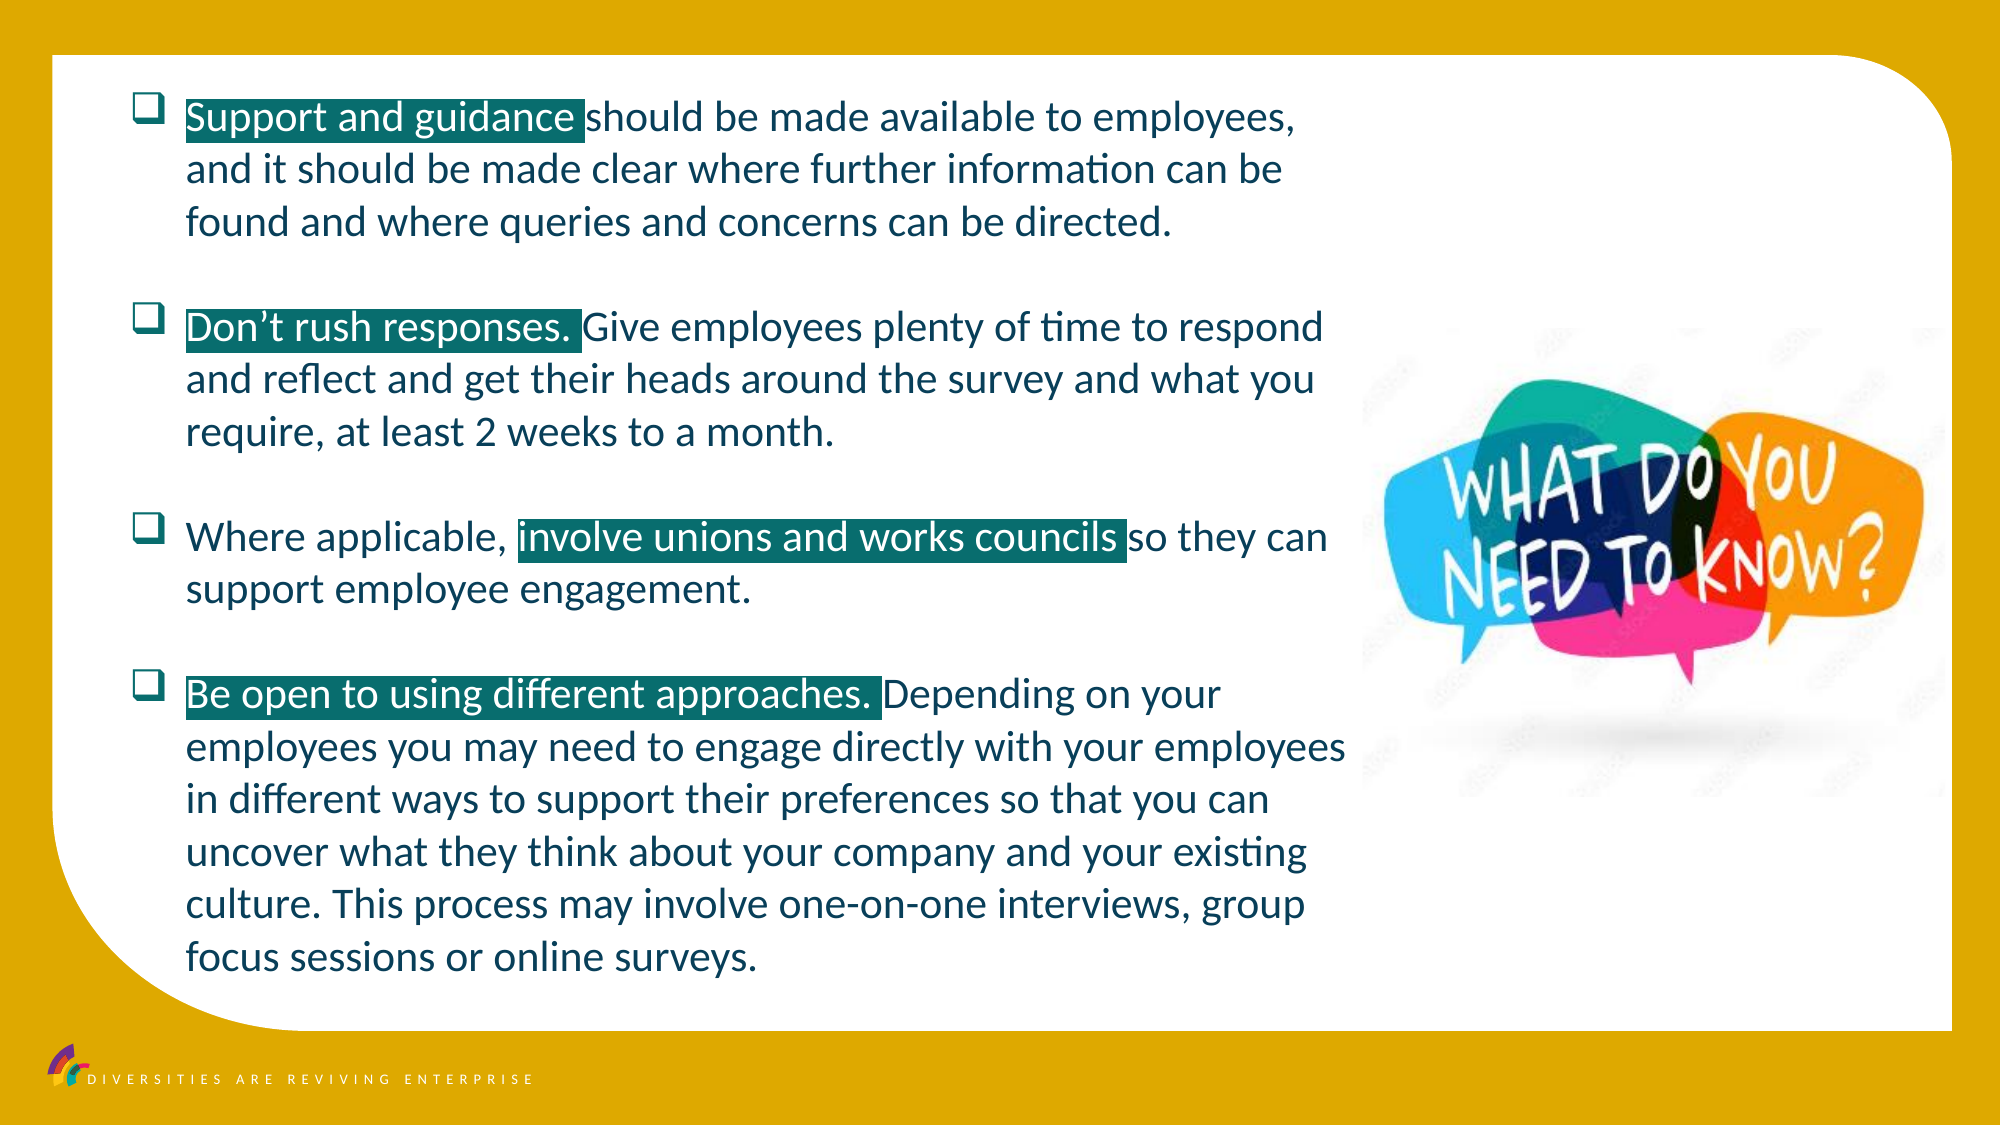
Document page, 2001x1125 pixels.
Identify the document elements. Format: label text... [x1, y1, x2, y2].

picture [1362, 328, 1946, 797]
list Support and guidance should be made available to employees, and it should be made clear where further information can be found and where queries and concerns can be directed. Don’t rush responses. Give employees plenty of time to respond and reflect and get their heads around the survey and what you require, at least 2 weeks to a month. Where applicable, involve unions and works councils so they can support employee engagement. Be open to using different approaches. Depending on your employees you may need to engage directly with your employees in different ways to support their preferences so that you can uncover what they think about your company and your existing culture. This process may involve one-on-one interviews, group focus sessions or online surveys. [114, 80, 1363, 712]
